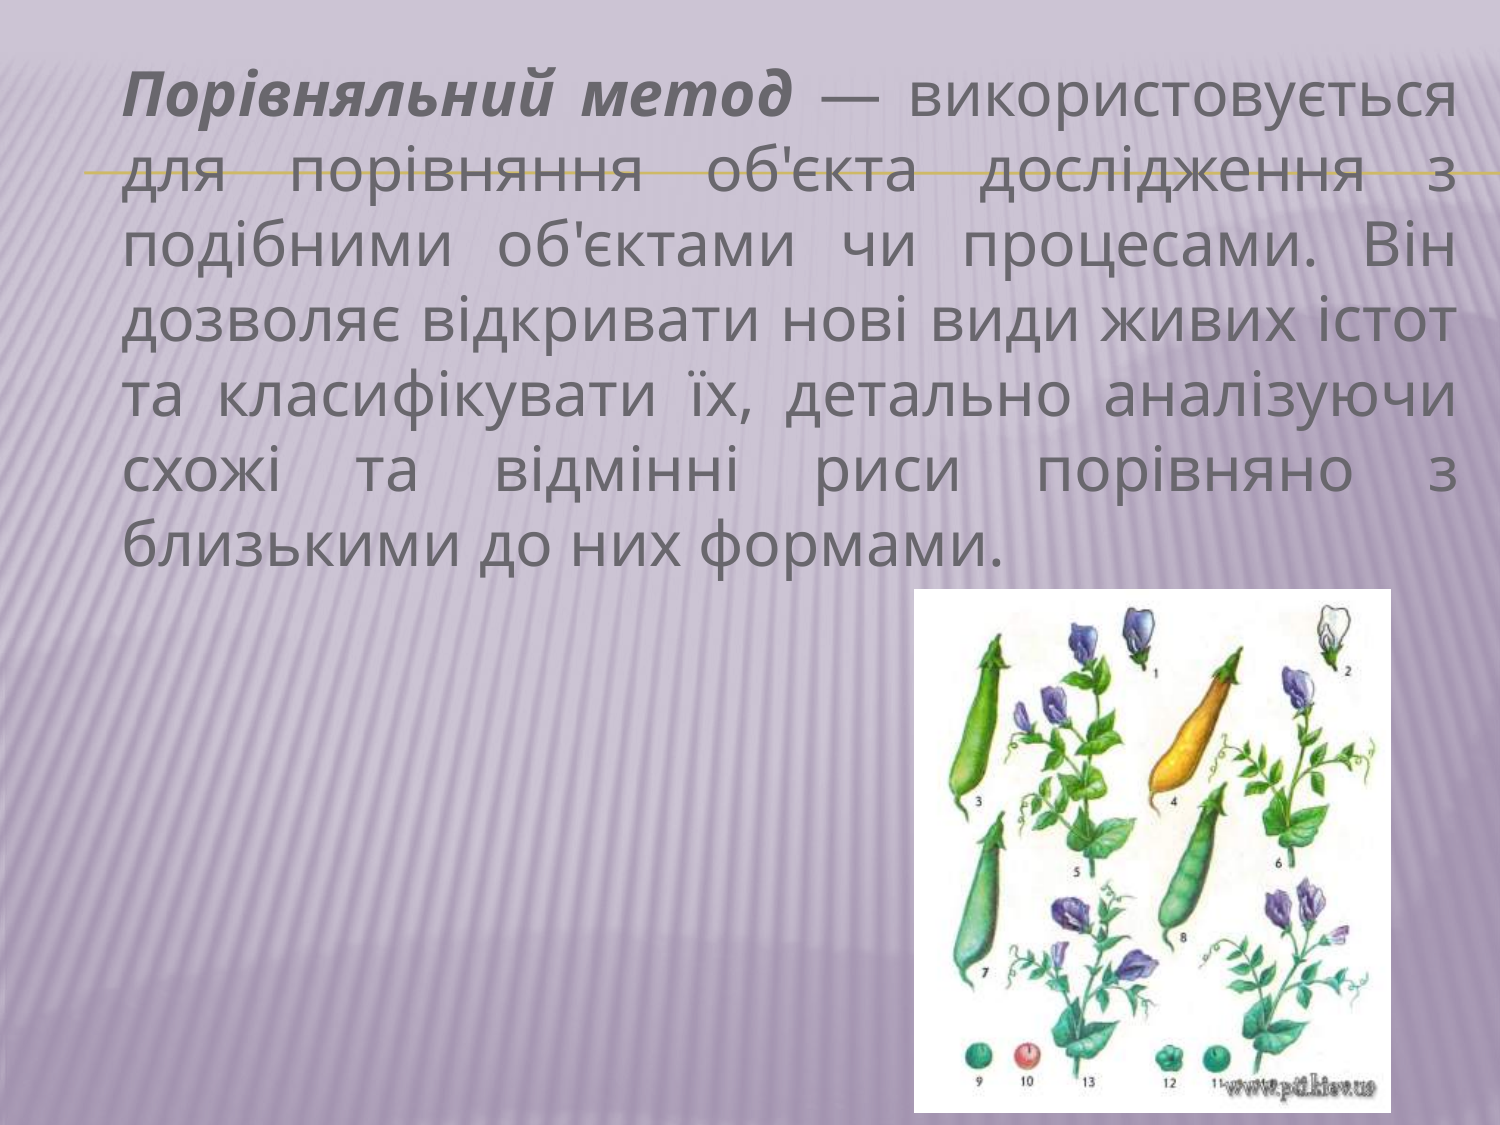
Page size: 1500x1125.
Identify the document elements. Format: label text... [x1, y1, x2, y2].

picture [913, 589, 1392, 1113]
list Порівняльний метод — використовується для порівняння об'єкта дослідження з подібними об'єктами чи процесами. Він дозволяє відкривати нові види живих істот та класифікувати їх, детально аналізуючи схожі та відмінні риси порівняно з близькими до них формами. [50, 46, 1475, 998]
